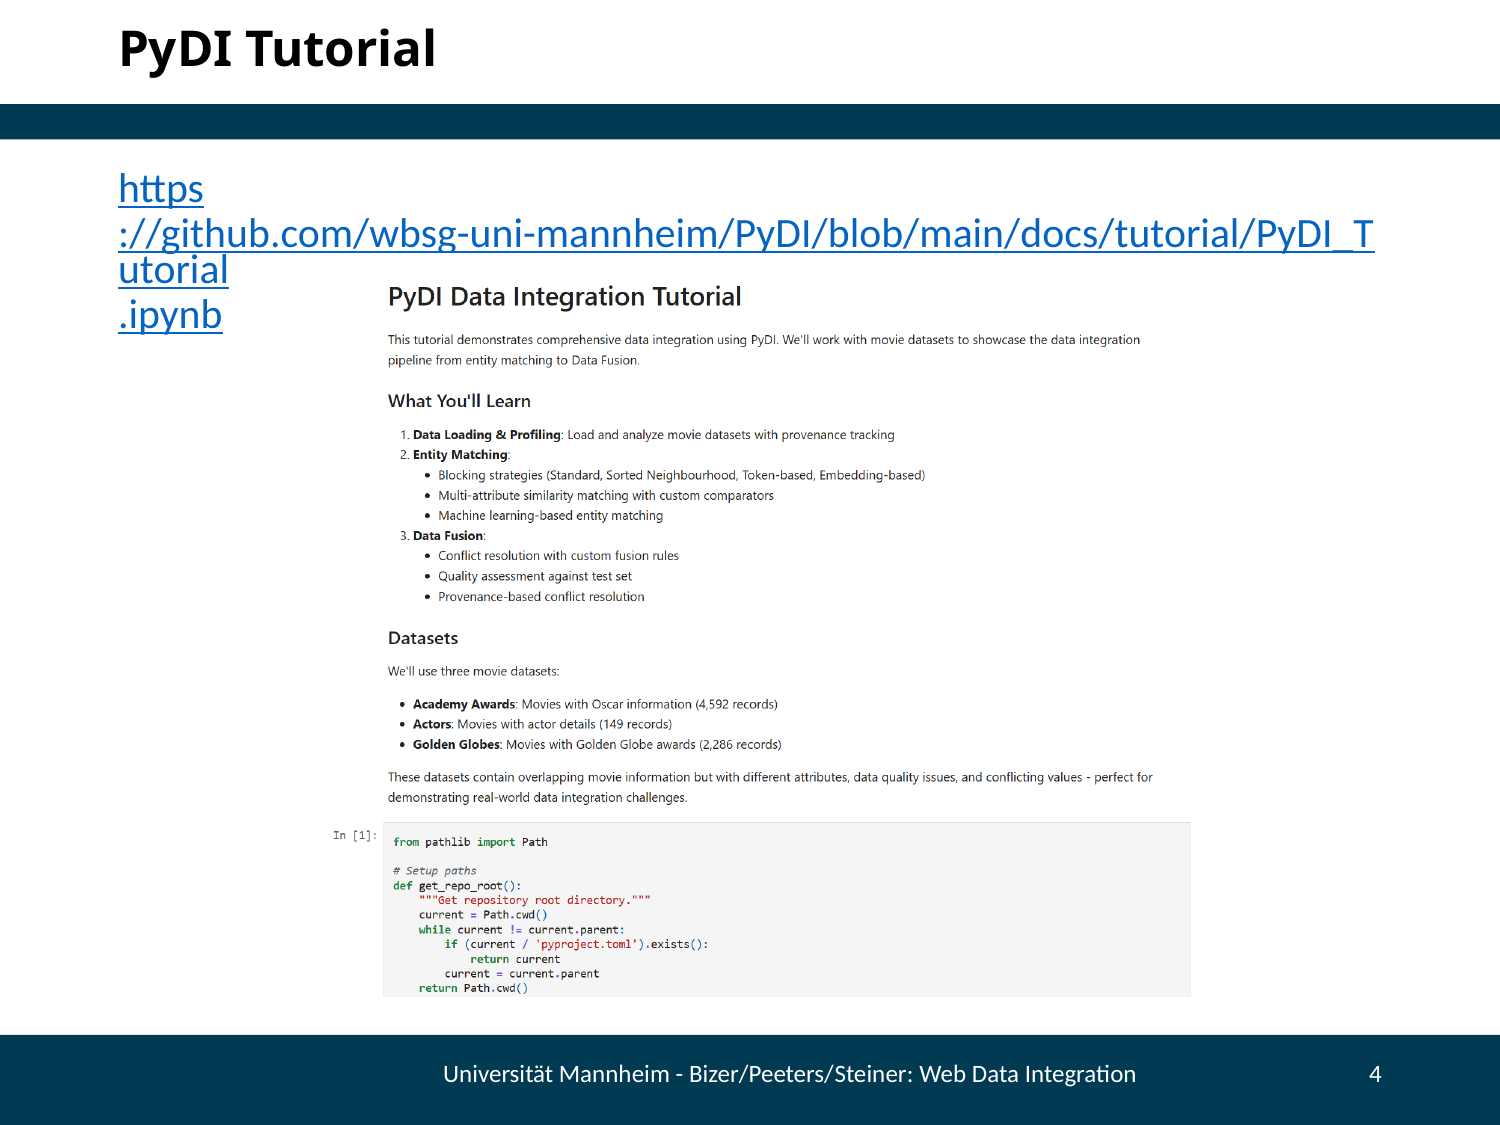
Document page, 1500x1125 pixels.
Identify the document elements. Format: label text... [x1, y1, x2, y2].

picture [296, 253, 1204, 997]
list https://github.com/wbsg-uni-mannheim/PyDI/blob/main/docs/tutorial/PyDI_Tutorial.ipynb [103, 159, 1397, 1009]
title PyDI Tutorial [103, 16, 1397, 85]
footer Universität Mannheim - Bizer/Peeters/Steiner: Web Data Integration [261, 1042, 1320, 1103]
slide_number 4 [1320, 1042, 1397, 1103]
